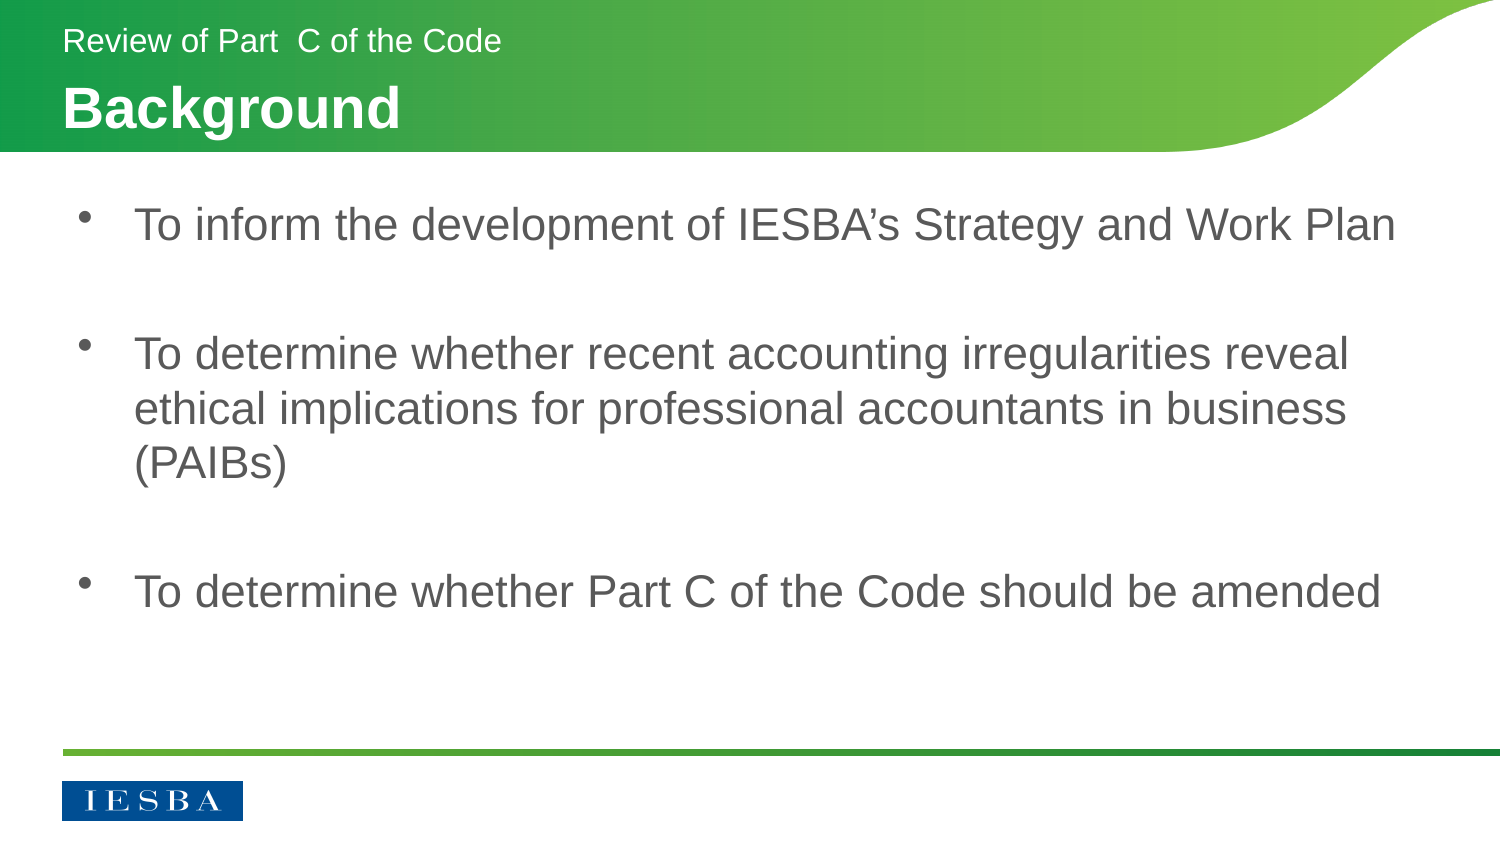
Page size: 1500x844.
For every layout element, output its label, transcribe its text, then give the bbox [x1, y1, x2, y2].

picture [0, 0, 1497, 152]
subtitle Review of Part C of the Code [62, 18, 650, 60]
title Background [62, 71, 1300, 138]
picture [62, 781, 243, 821]
list To inform the development of IESBA’s Strategy and Work Plan To determine whether recent accounting irregularities reveal ethical implications for professional accountants in business (PAIBs) To determine whether Part C of the Code should be amended [62, 187, 1450, 694]
